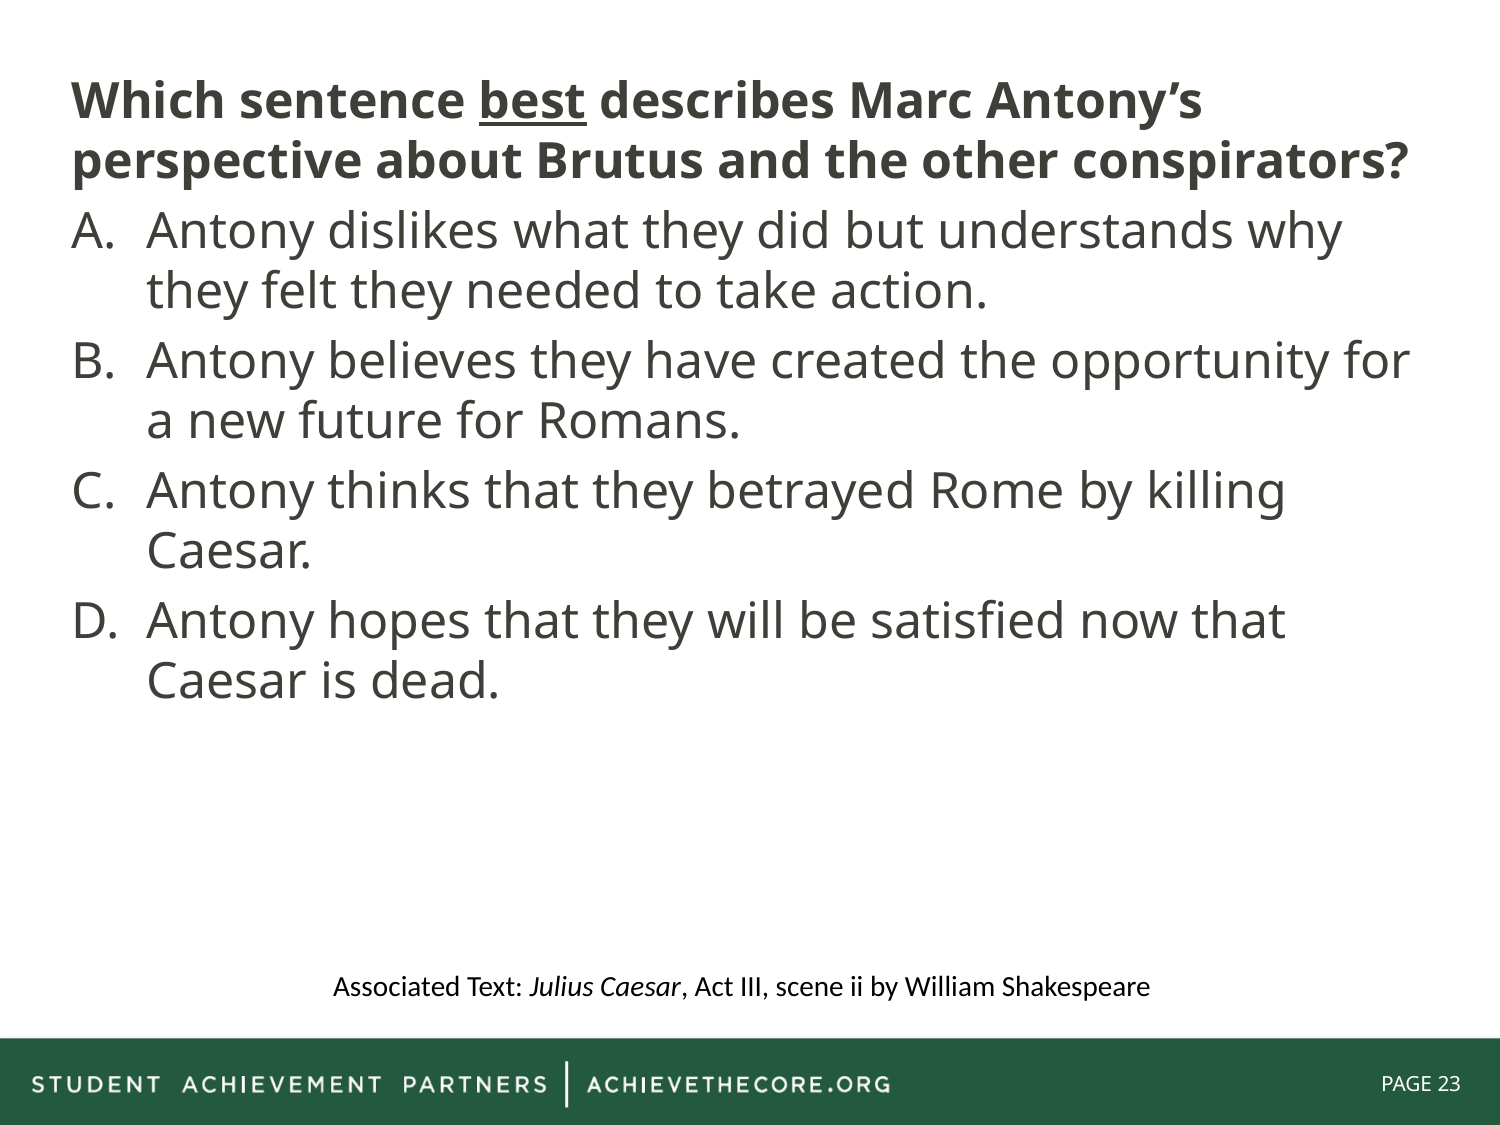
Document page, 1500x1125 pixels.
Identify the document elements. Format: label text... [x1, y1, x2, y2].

text_box Associated Text: Julius Caesar, Act III, scene ii by William Shakespeare [56, 959, 1428, 1010]
list Which sentence best describes Marc Antony’s perspective about Brutus and the other conspirators? Antony dislikes what they did but understands why they felt they needed to take action. Antony believes they have created the opportunity for a new future for Romans. Antony thinks that they betrayed Rome by killing Caesar. Antony hopes that they will be satisfied now that Caesar is dead. [56, 60, 1428, 916]
